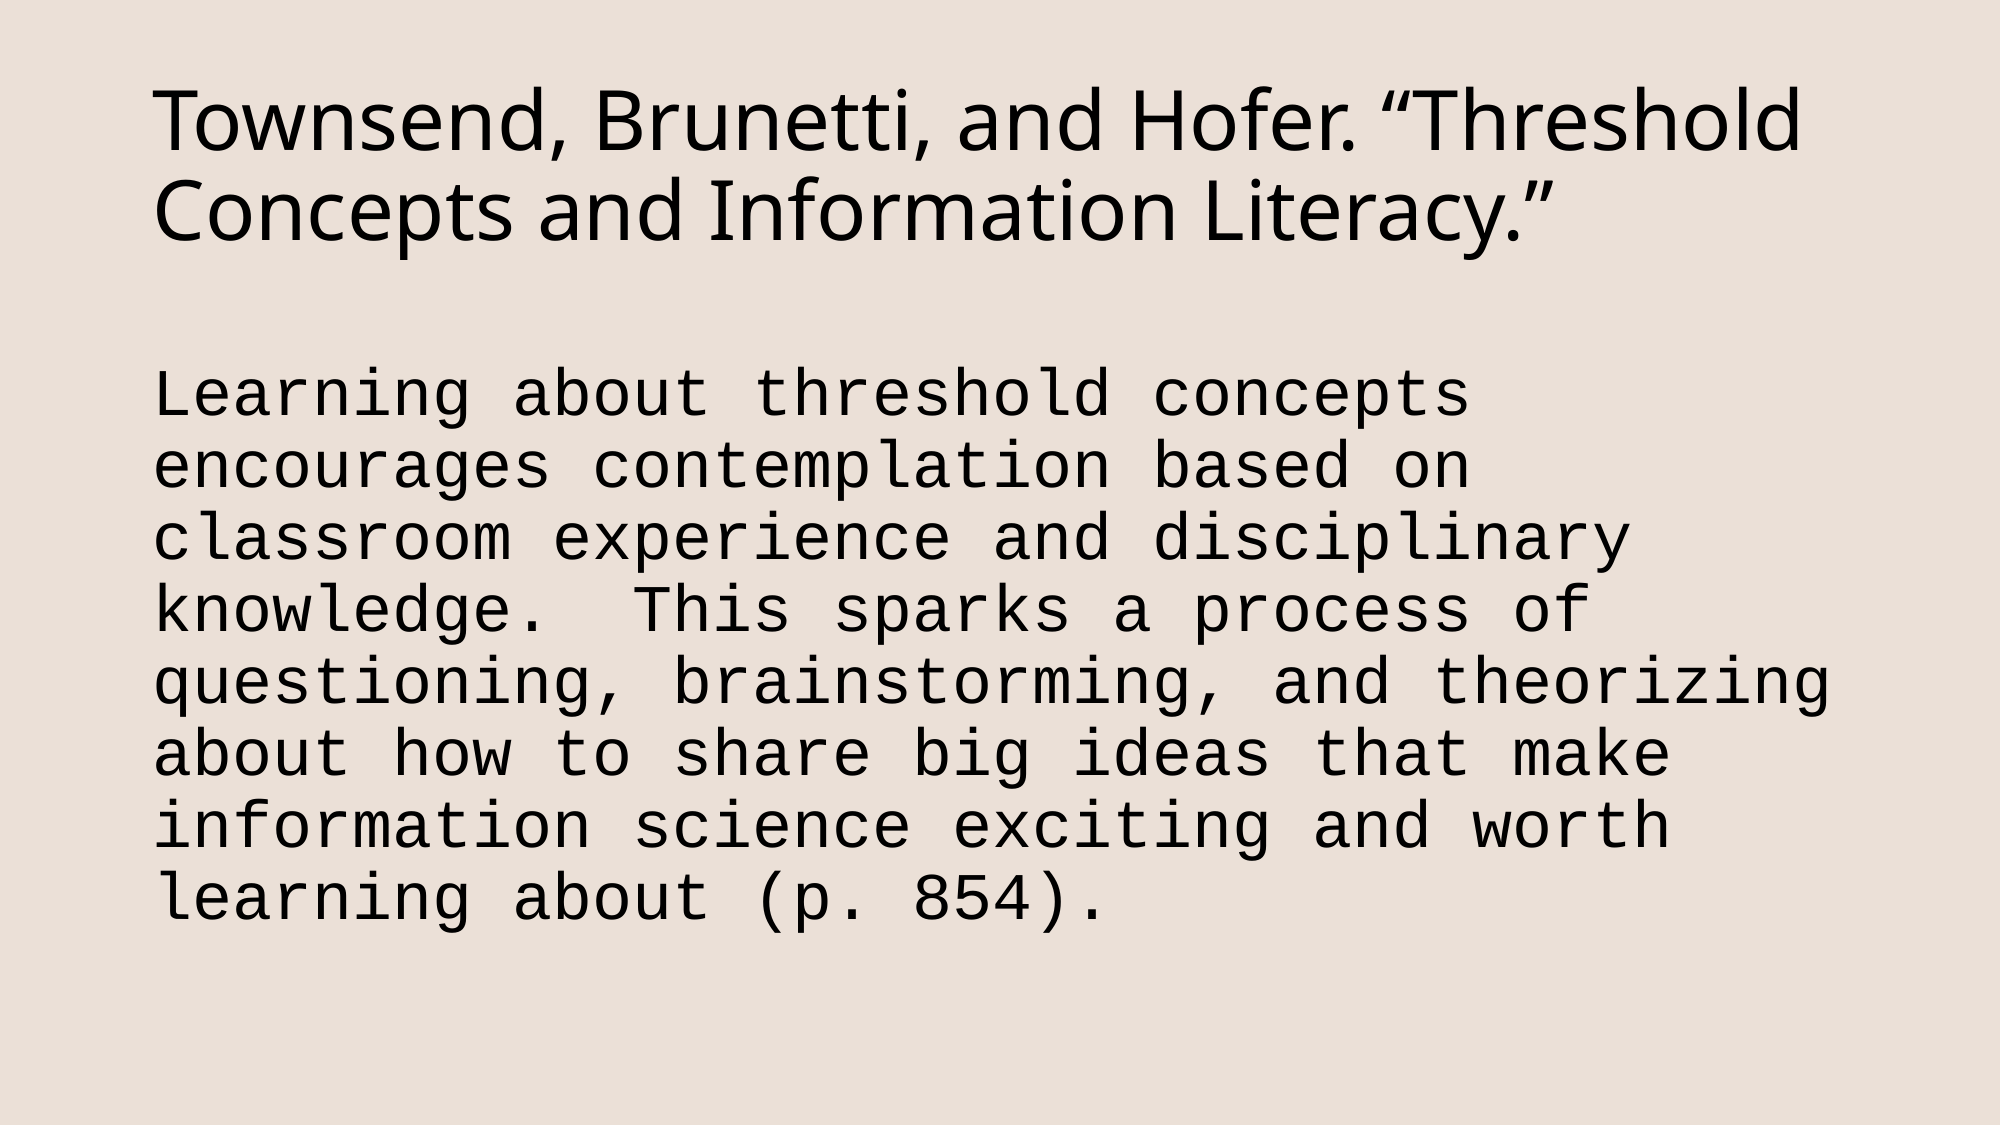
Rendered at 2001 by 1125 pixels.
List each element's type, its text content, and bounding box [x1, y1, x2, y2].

title Townsend, Brunetti, and Hofer. “Threshold Concepts and Information Literacy.” [137, 59, 1863, 278]
list Learning about threshold concepts encourages contemplation based on classroom experience and disciplinary knowledge. This sparks a process of questioning, brainstorming, and theorizing about how to share big ideas that make information science exciting and worth learning about (p. 854). [137, 350, 1863, 1064]
